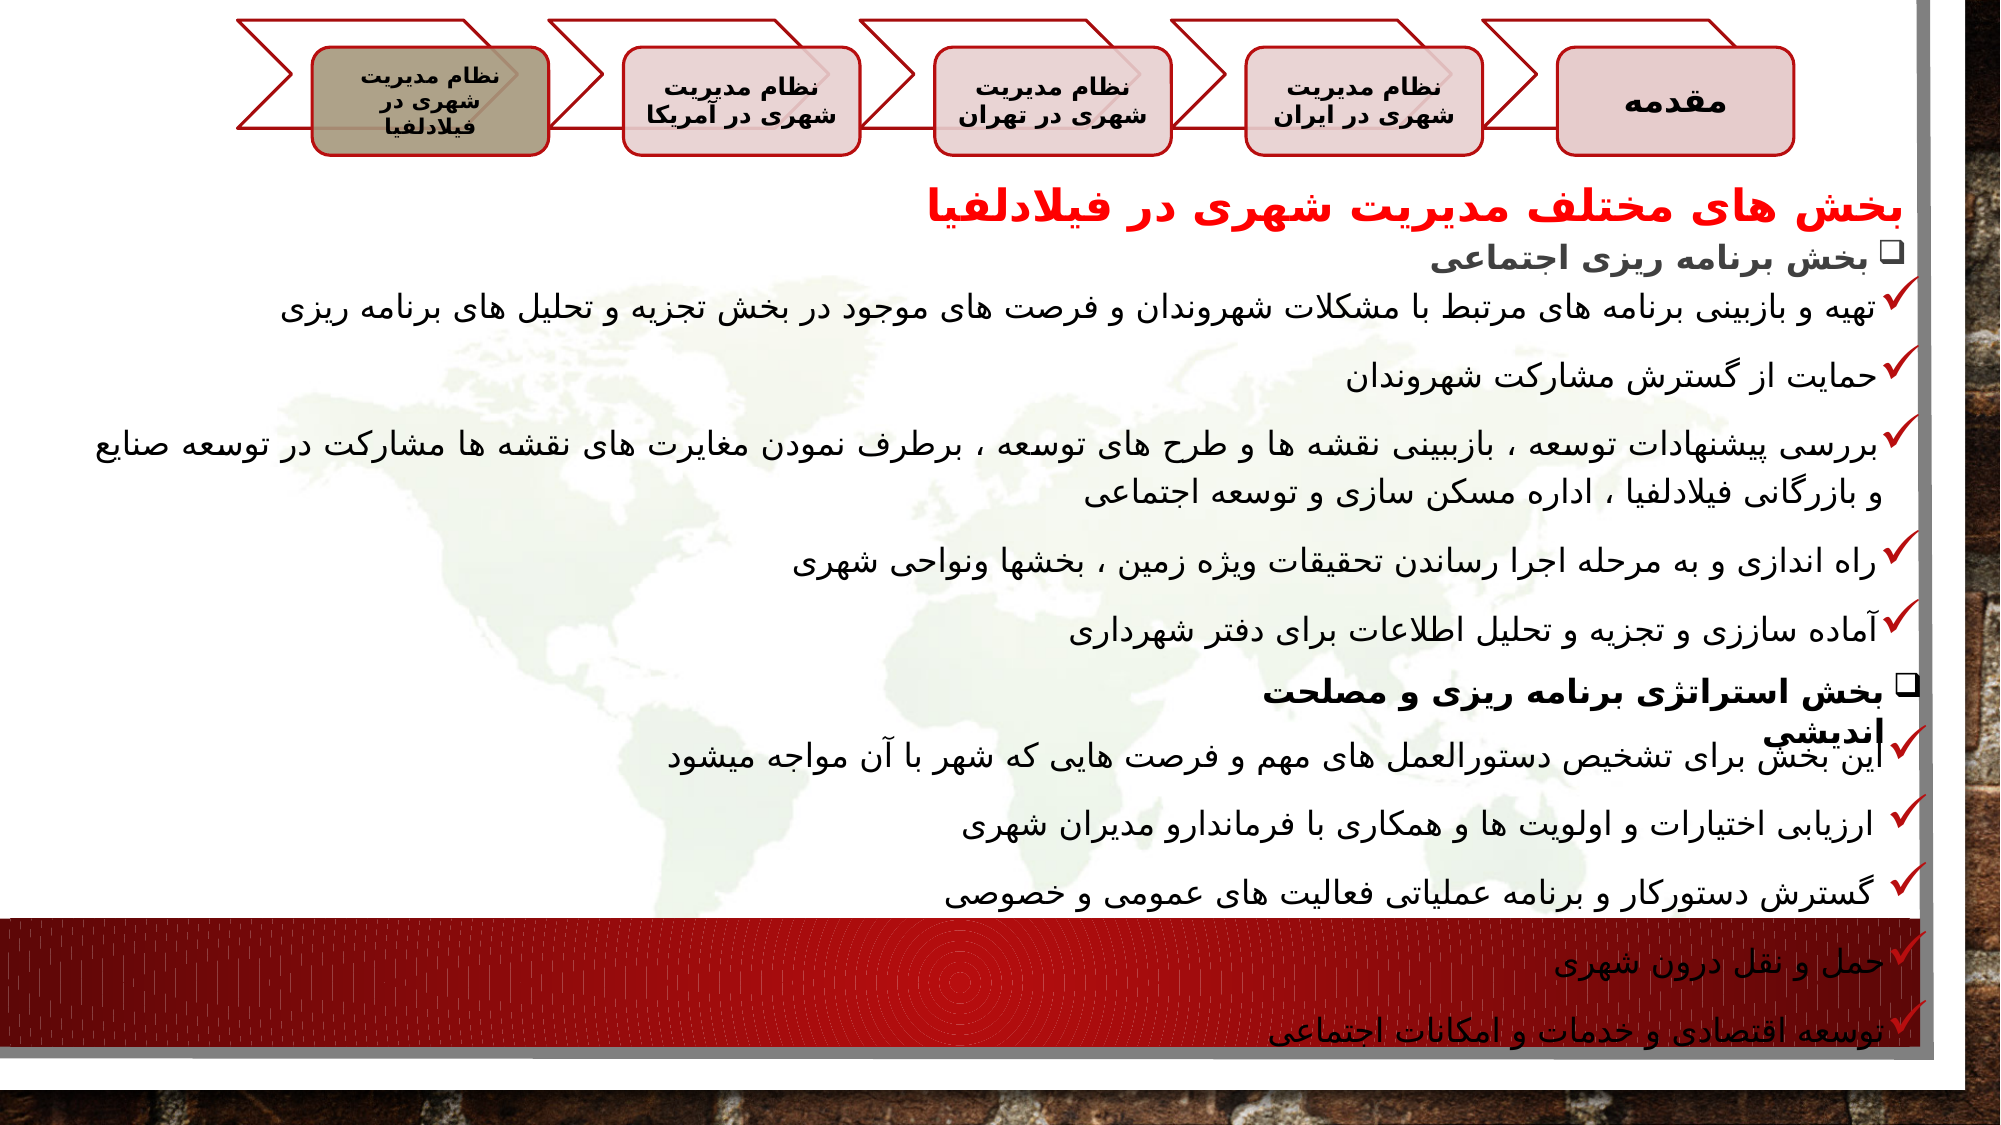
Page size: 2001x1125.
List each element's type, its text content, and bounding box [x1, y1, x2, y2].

text_box بخش های مختلف مدیریت شهری در فیلادلفیا بخش برنامه ریزی اجتماعی [410, 127, 1923, 326]
list تهیه و بازبینی برنامه های مرتبط با مشکلات شهروندان و فرصت های موجود در بخش تجزیه و تحلیل های برنامه ریزی حمایت از گسترش مشارکت شهروندان بررسی پیشنهادات توسعه ، بازببینی نقشه ها و طرح های توسعه ، برطرف نمودن مغایرت های نقشه ها مشارکت در توسعه صنایع و بازرگانی فیلادلفیا ، اداره مسکن سازی و توسعه اجتماعی راه اندازی و به مرحله اجرا رساندن تحقیقات ویژه زمین ، بخشها ونواحی شهری آماده ساززی و تجزیه و تحلیل اطلاعات برای دفتر شهرداری [79, 307, 1938, 618]
picture [0, 0, 2001, 1125]
list این بخش برای تشخیص دستورالعمل های مهم و فرصت هایی که شهر با آن مواجه میشود ارزیابی اختیارات و اولویت ها و همکاری با فرماندارو مدیران شهری گسترش دستورکار و برنامه عملیاتی فعالیت های عمومی و خصوصی حمل و نقل درون شهری توسعه اقتصادی و خدمات و امکانات اجتماعی [86, 718, 1945, 1029]
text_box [237, 6, 1795, 169]
picture [0, 0, 1918, 918]
text_box بخش استراتژی برنامه ریزی و مصلحت اندیشی [1166, 662, 1938, 758]
